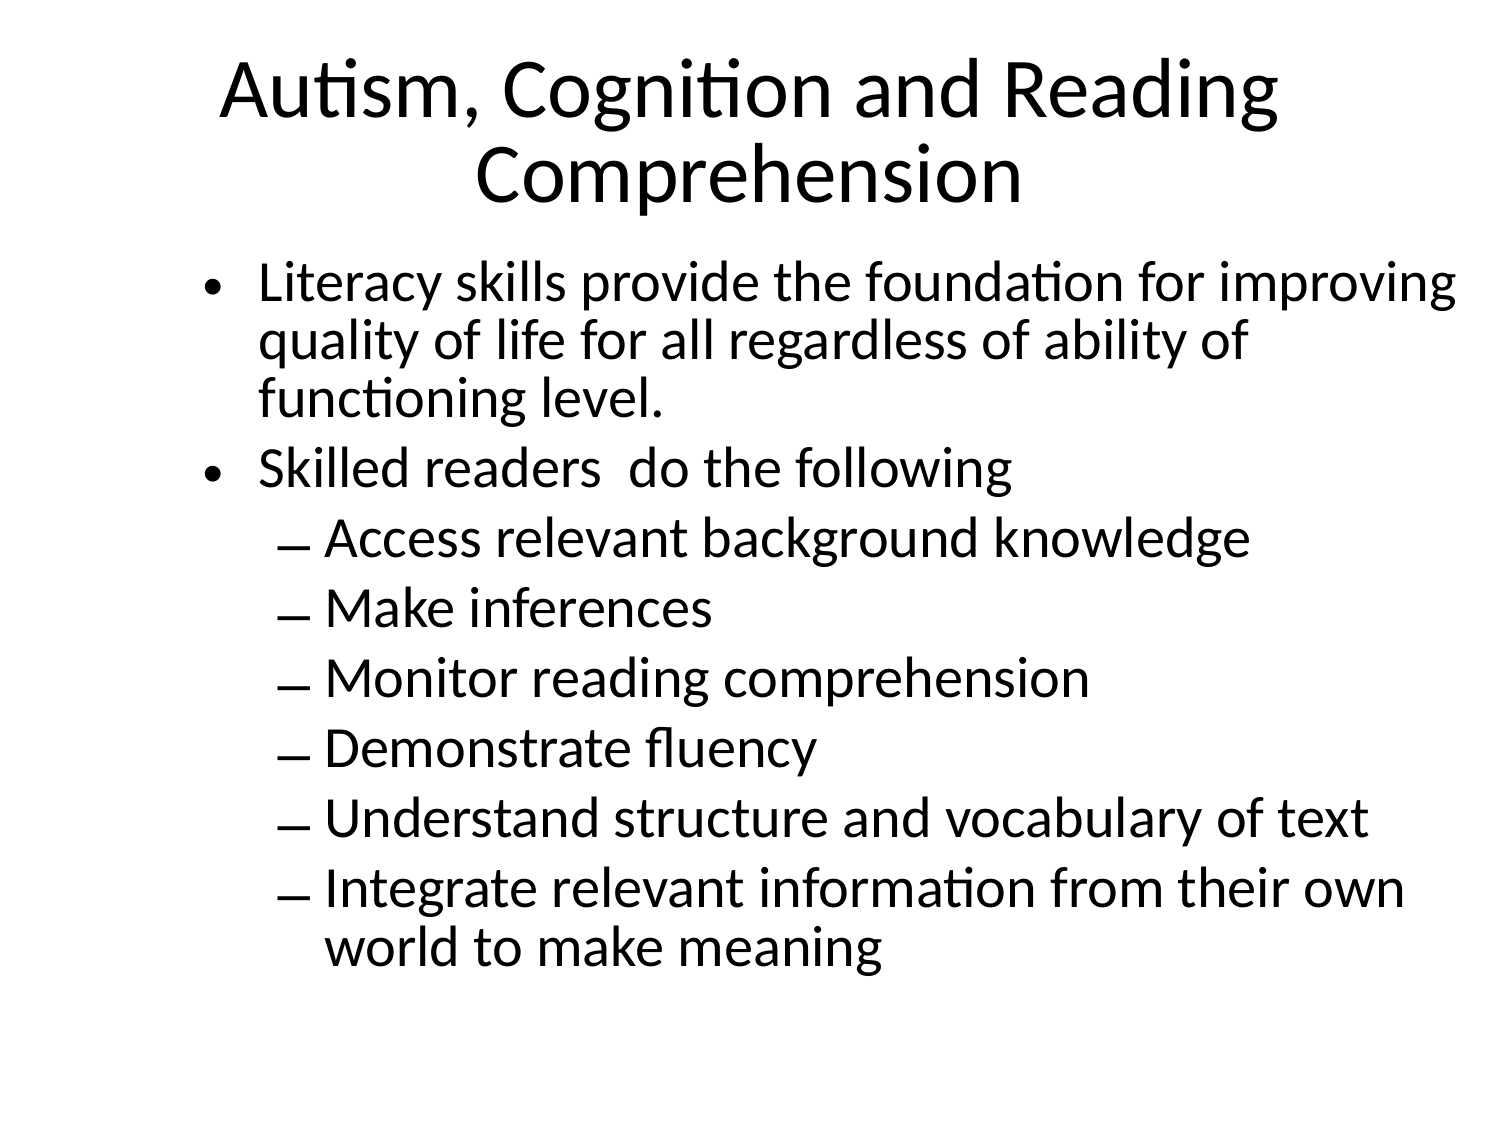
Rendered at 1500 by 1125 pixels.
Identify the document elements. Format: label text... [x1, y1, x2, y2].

list Literacy skills provide the foundation for improving quality of life for all regardless of ability of functioning level. Skilled readers do the following Access relevant background knowledge Make inferences Monitor reading comprehension Demonstrate fluency Understand structure and vocabulary of text Integrate relevant information from their own world to make meaning [187, 249, 1475, 1100]
title Autism, Cognition and Reading Comprehension [75, 45, 1425, 233]
